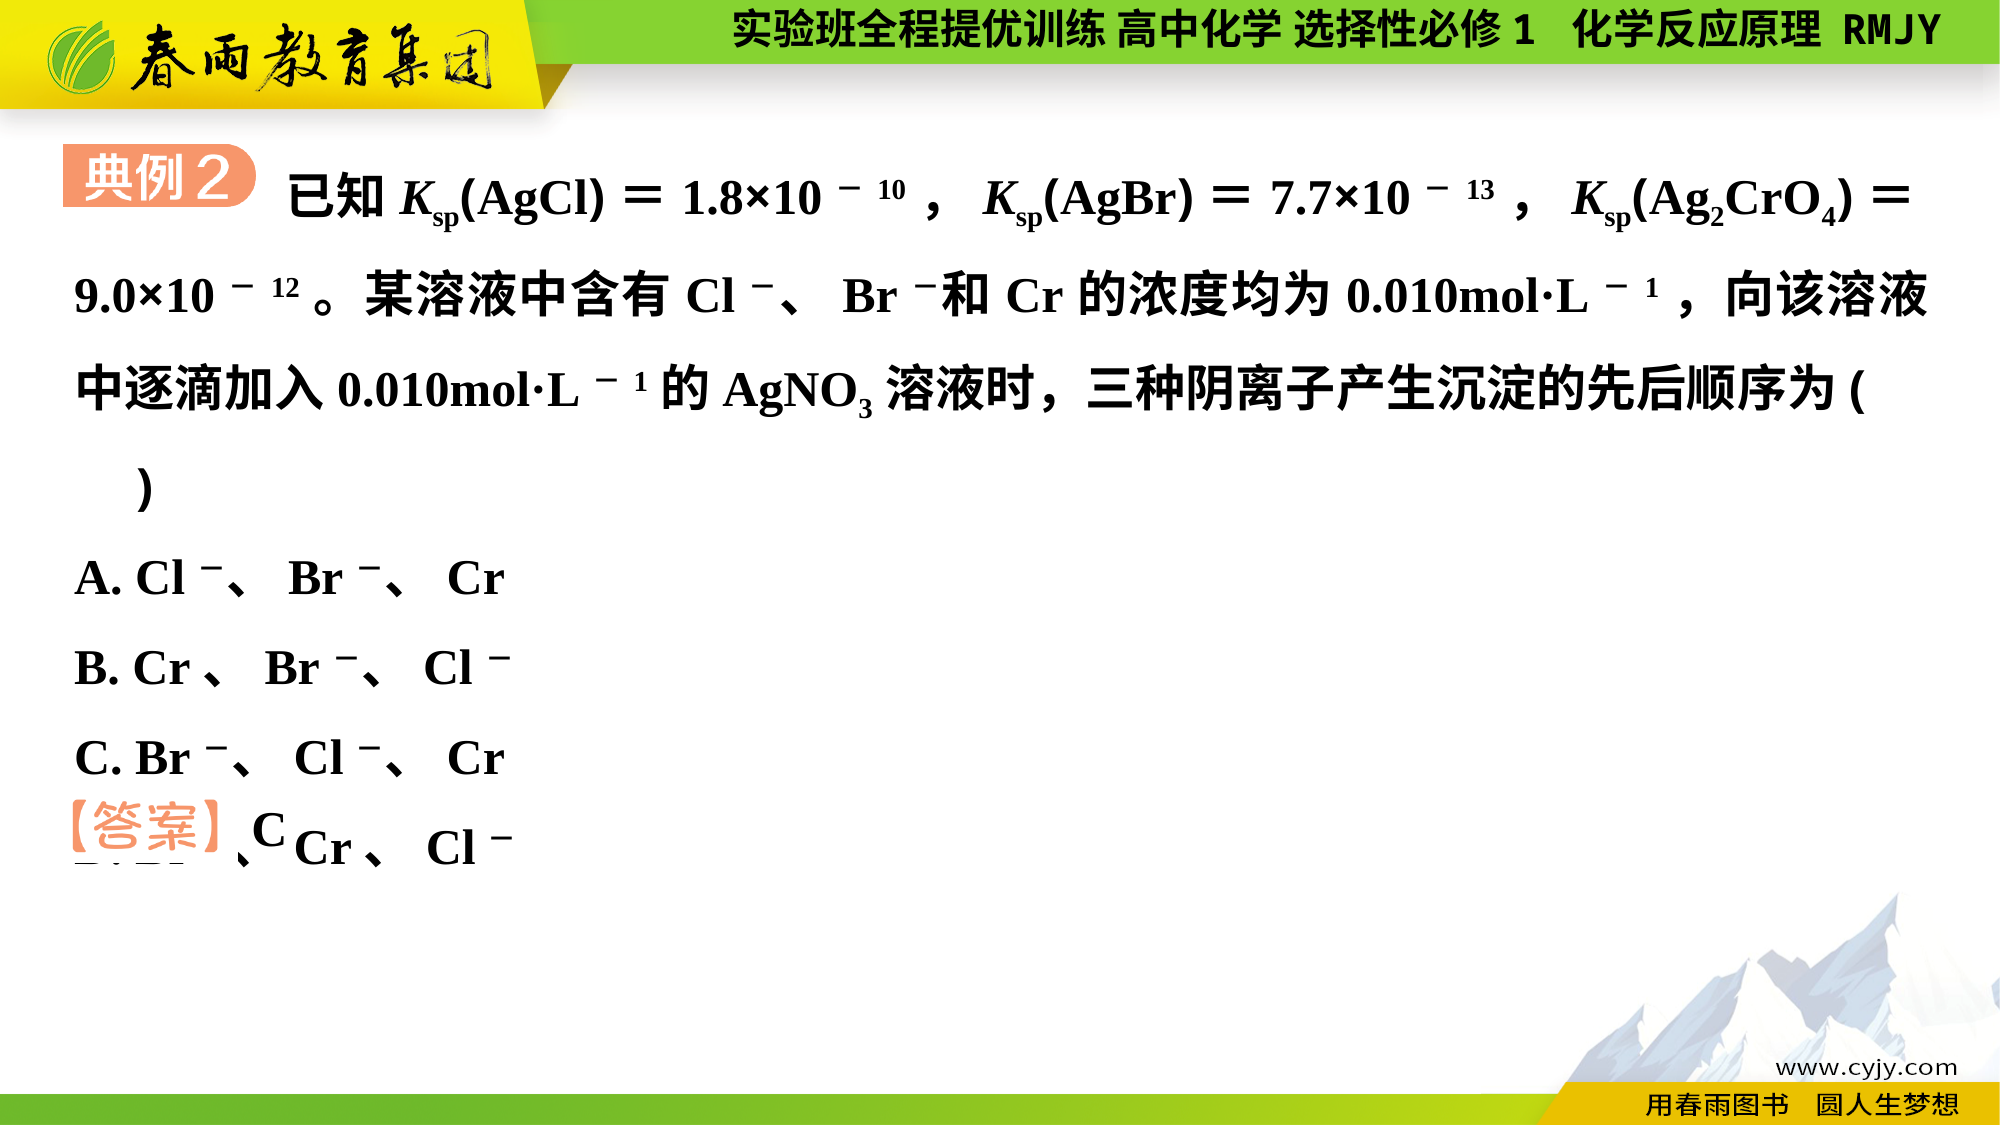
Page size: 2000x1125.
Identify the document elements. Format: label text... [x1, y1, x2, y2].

text_box C [236, 789, 303, 865]
picture [0, 0, 2000, 1125]
